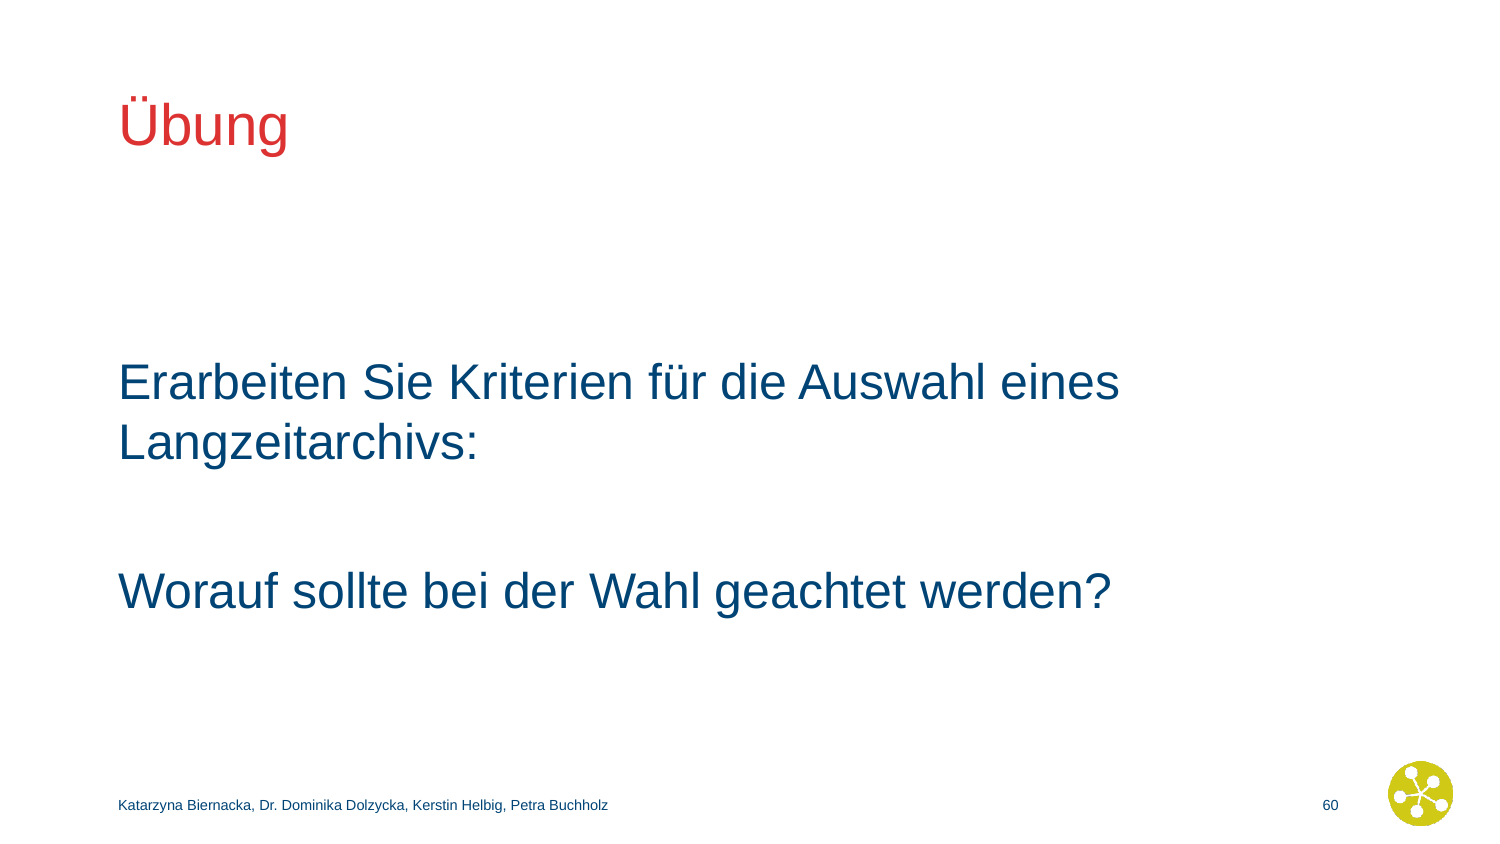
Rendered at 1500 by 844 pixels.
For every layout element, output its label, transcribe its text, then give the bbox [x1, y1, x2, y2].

picture [1388, 761, 1453, 826]
list Erarbeiten Sie Kriterien für die Auswahl eines Langzeitarchivs: Worauf sollte bei der Wahl geachtet werden? [103, 207, 1367, 762]
slide_number 59 [1016, 782, 1354, 827]
footer Katarzyna Biernacka, Dr. Dominika Dolzycka, Kerstin Helbig, Petra Buchholz [103, 782, 742, 827]
title Übung [103, 44, 1398, 208]
